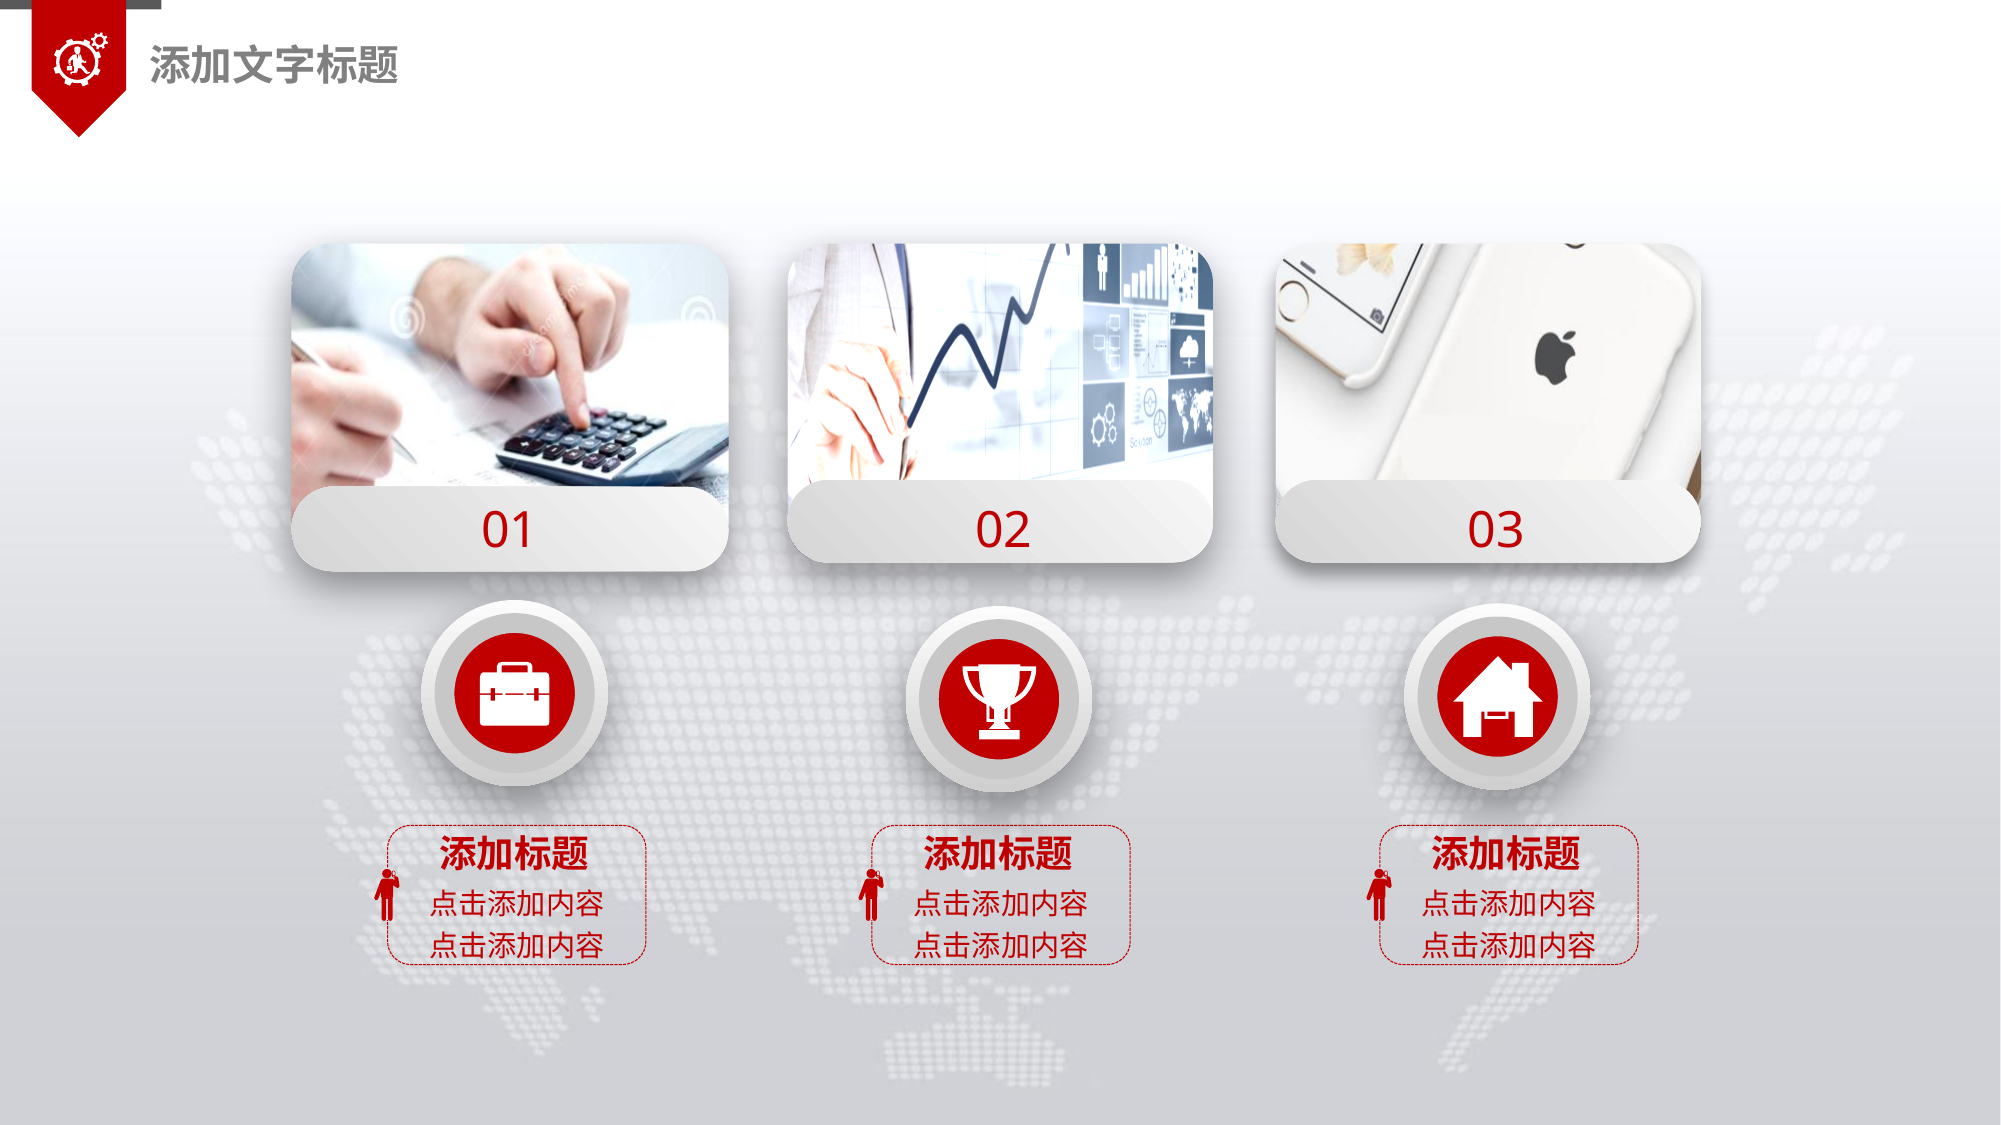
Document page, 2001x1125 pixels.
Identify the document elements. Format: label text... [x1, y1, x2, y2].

text_box [0, 0, 29, 12]
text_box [1275, 243, 1702, 564]
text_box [962, 664, 1037, 740]
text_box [858, 822, 1131, 968]
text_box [373, 822, 647, 968]
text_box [787, 243, 1214, 564]
text_box 添加文字标题 [137, 33, 457, 95]
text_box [1366, 822, 1639, 968]
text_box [905, 605, 1093, 793]
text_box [421, 599, 609, 787]
picture [0, 0, 2001, 1125]
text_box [1404, 603, 1591, 790]
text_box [31, 0, 127, 138]
text_box [129, 0, 164, 12]
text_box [291, 243, 729, 572]
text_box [479, 661, 550, 726]
